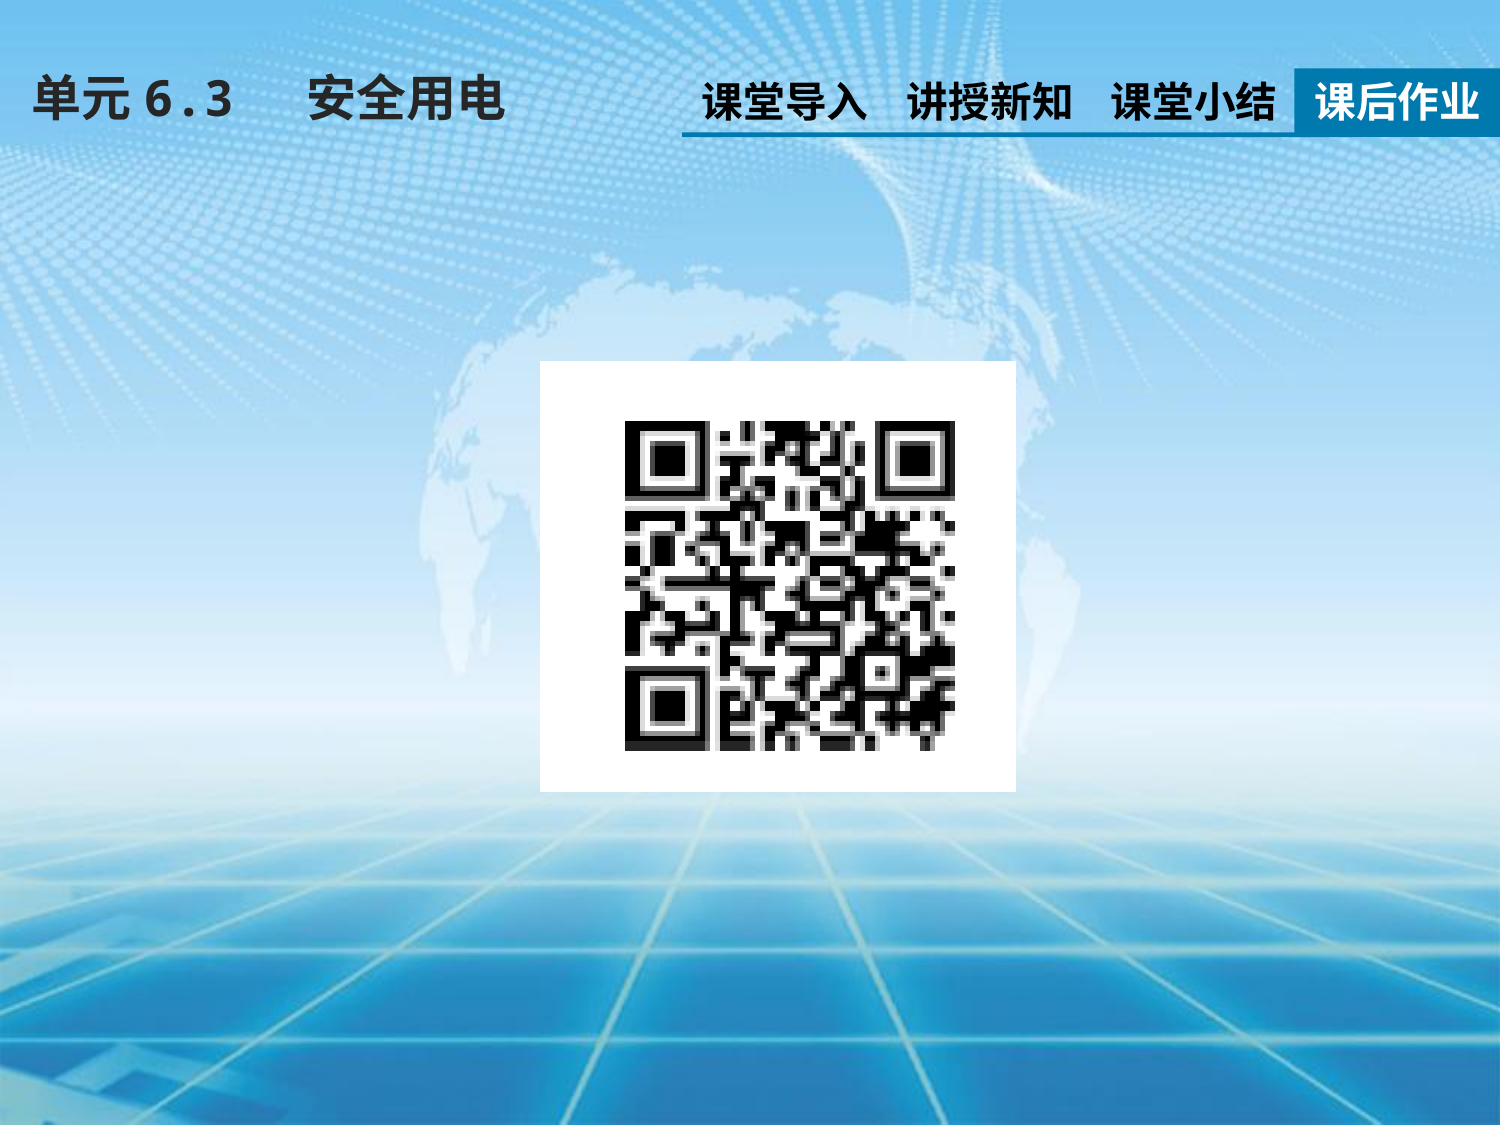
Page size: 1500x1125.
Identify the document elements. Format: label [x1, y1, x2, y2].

text_box [16, 59, 1500, 135]
picture [0, 0, 1500, 1125]
